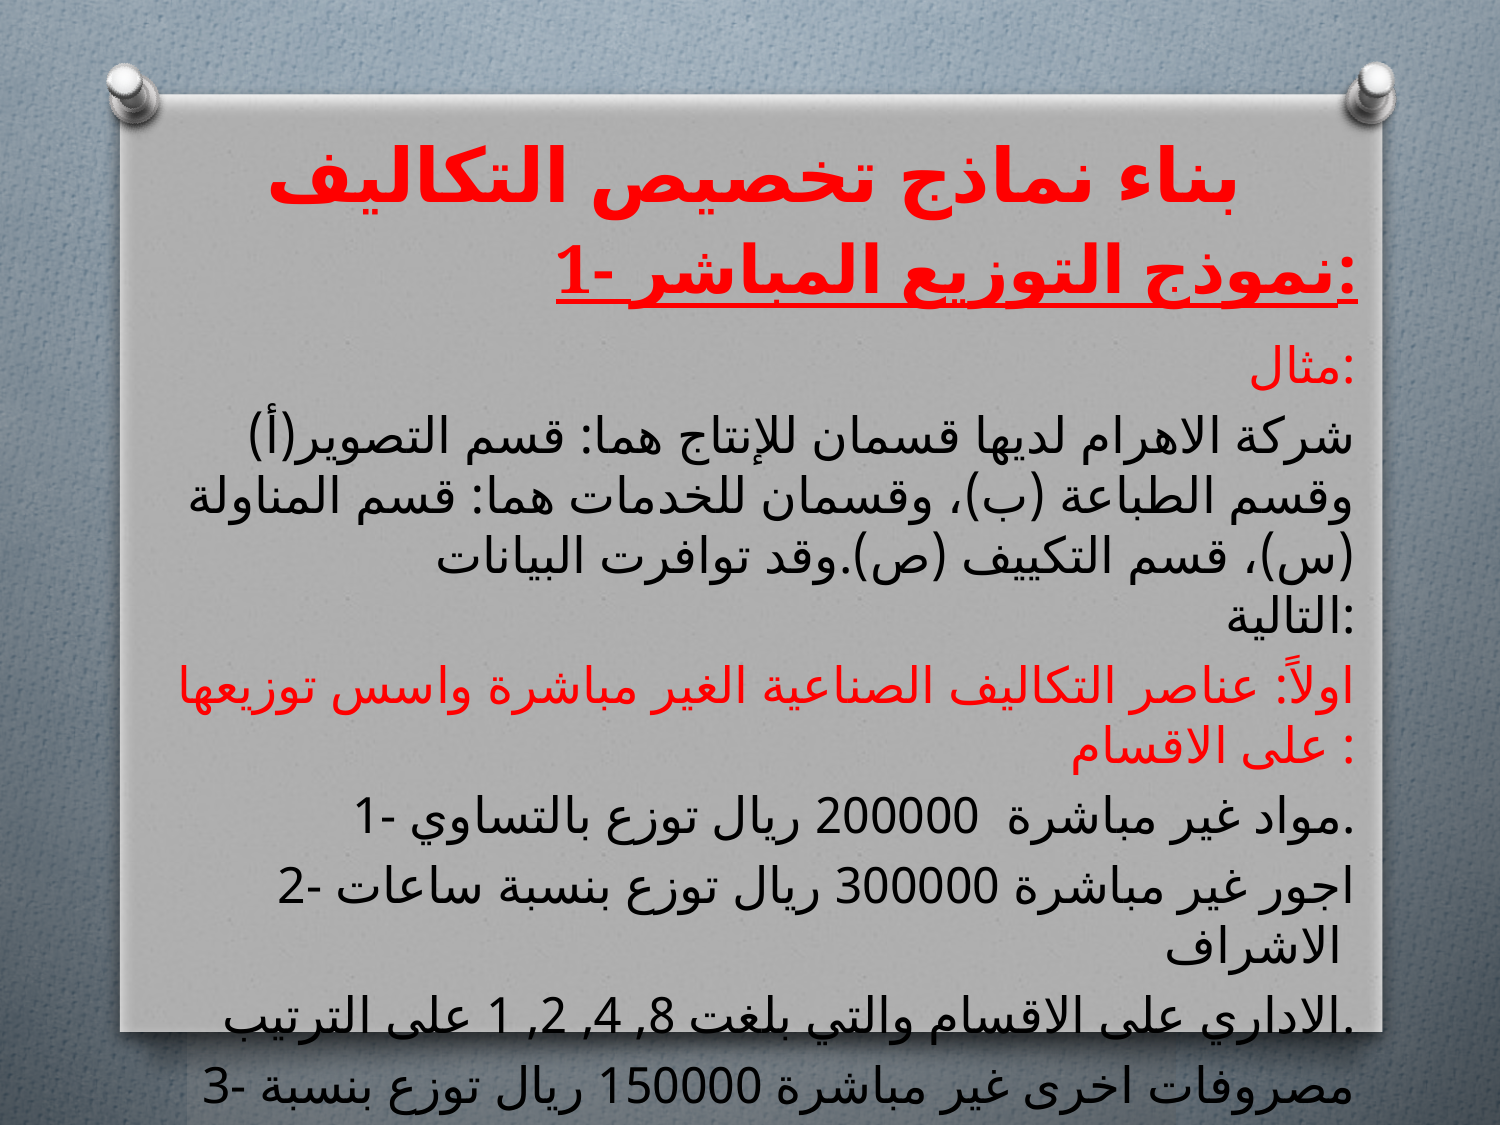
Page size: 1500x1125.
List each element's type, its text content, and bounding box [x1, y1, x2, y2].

list مثال: شركة الاهرام لديها قسمان للإنتاج هما: قسم التصوير(أ) وقسم الطباعة (ب)، وقسمان للخدمات هما: قسم المناولة (س)، قسم التكييف (ص).وقد توافرت البيانات التالية: اولاً: عناصر التكاليف الصناعية الغير مباشرة واسس توزيعها على الاقسام : 1- مواد غير مباشرة 200000 ريال توزع بالتساوي. 2- اجور غير مباشرة 300000 ريال توزع بنسبة ساعات الاشراف الاداري على الاقسام والتي بلغت 8, 4, 2, 1 على الترتيب. 3- مصروفات اخرى غير مباشرة 150000 ريال توزع بنسبة عدد افراد كل قسم وكان عددهم كالتالي: 8,10,35,20 على التوالي. [130, 326, 1371, 1035]
title بناء نماذج تخصيص التكاليف [183, 113, 1326, 232]
text_box 1- نموذج التوزيع المباشر: [230, 208, 1373, 327]
picture [75, 29, 198, 153]
picture [1317, 35, 1439, 156]
